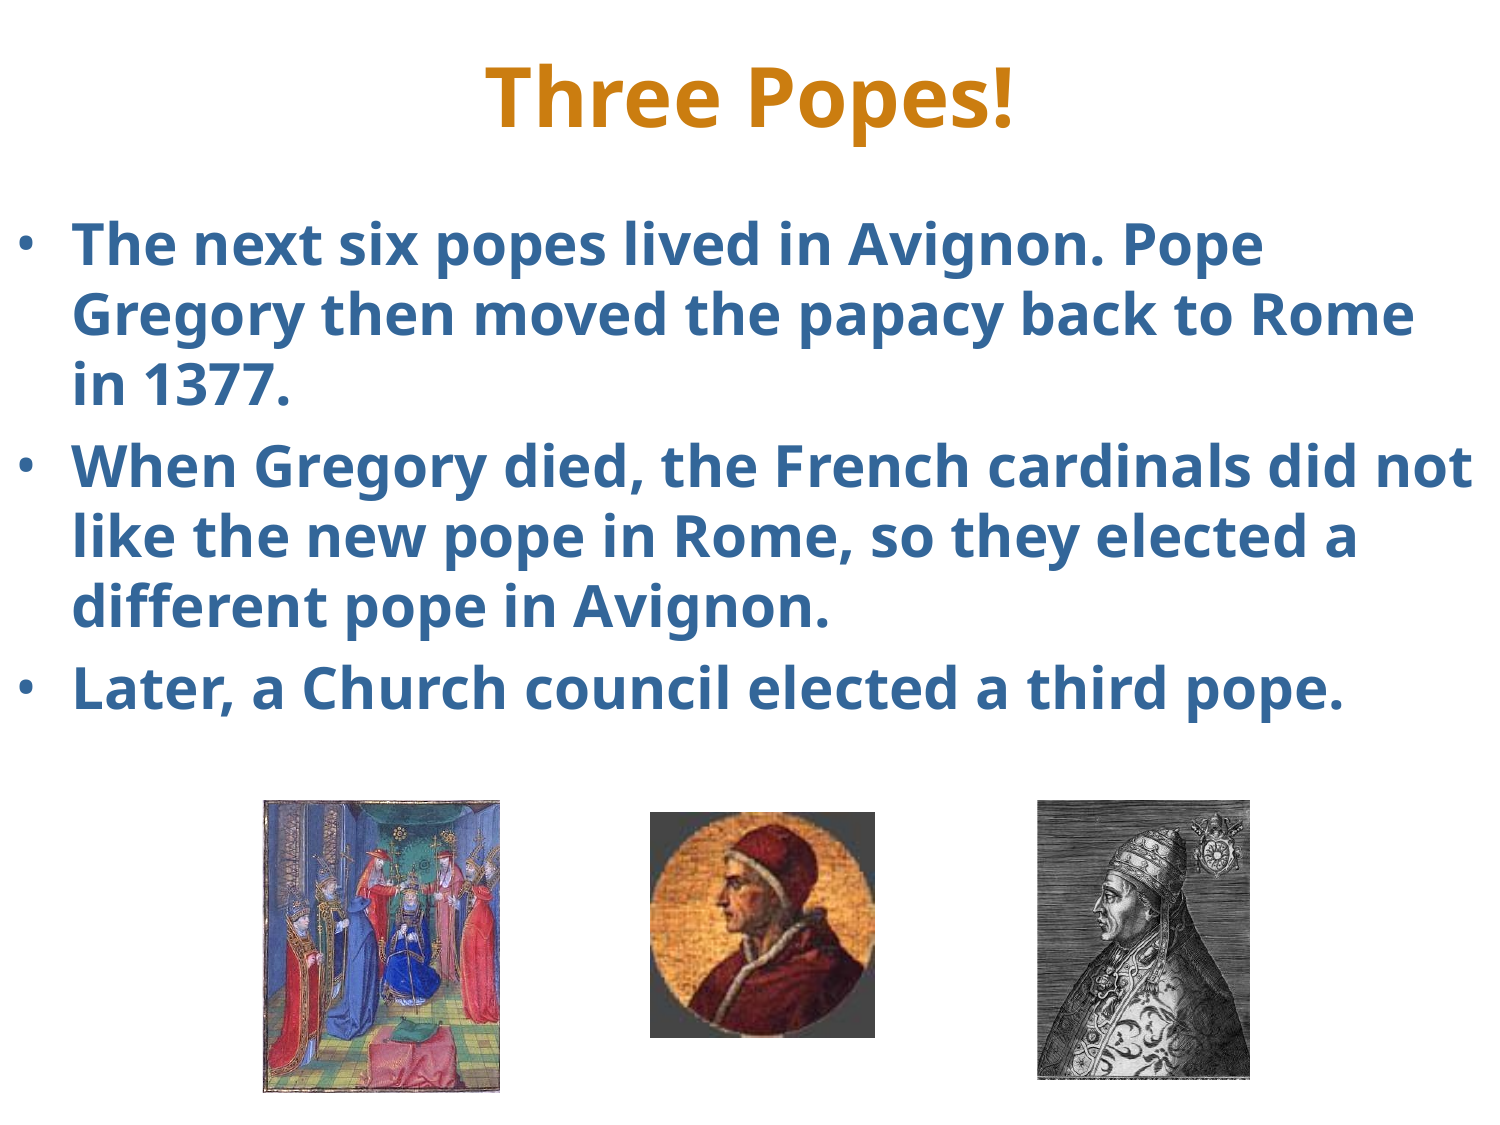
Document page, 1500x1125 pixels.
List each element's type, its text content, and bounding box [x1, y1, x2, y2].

picture [649, 812, 876, 1038]
title Three Popes! [75, 0, 1425, 188]
picture [262, 799, 501, 1093]
list The next six popes lived in Avignon. Pope Gregory then moved the papacy back to Rome in 1377. When Gregory died, the French cardinals did not like the new pope in Rome, so they elected a different pope in Avignon. Later, a Church council elected a third pope. [0, 200, 1500, 813]
picture [1037, 799, 1251, 1080]
